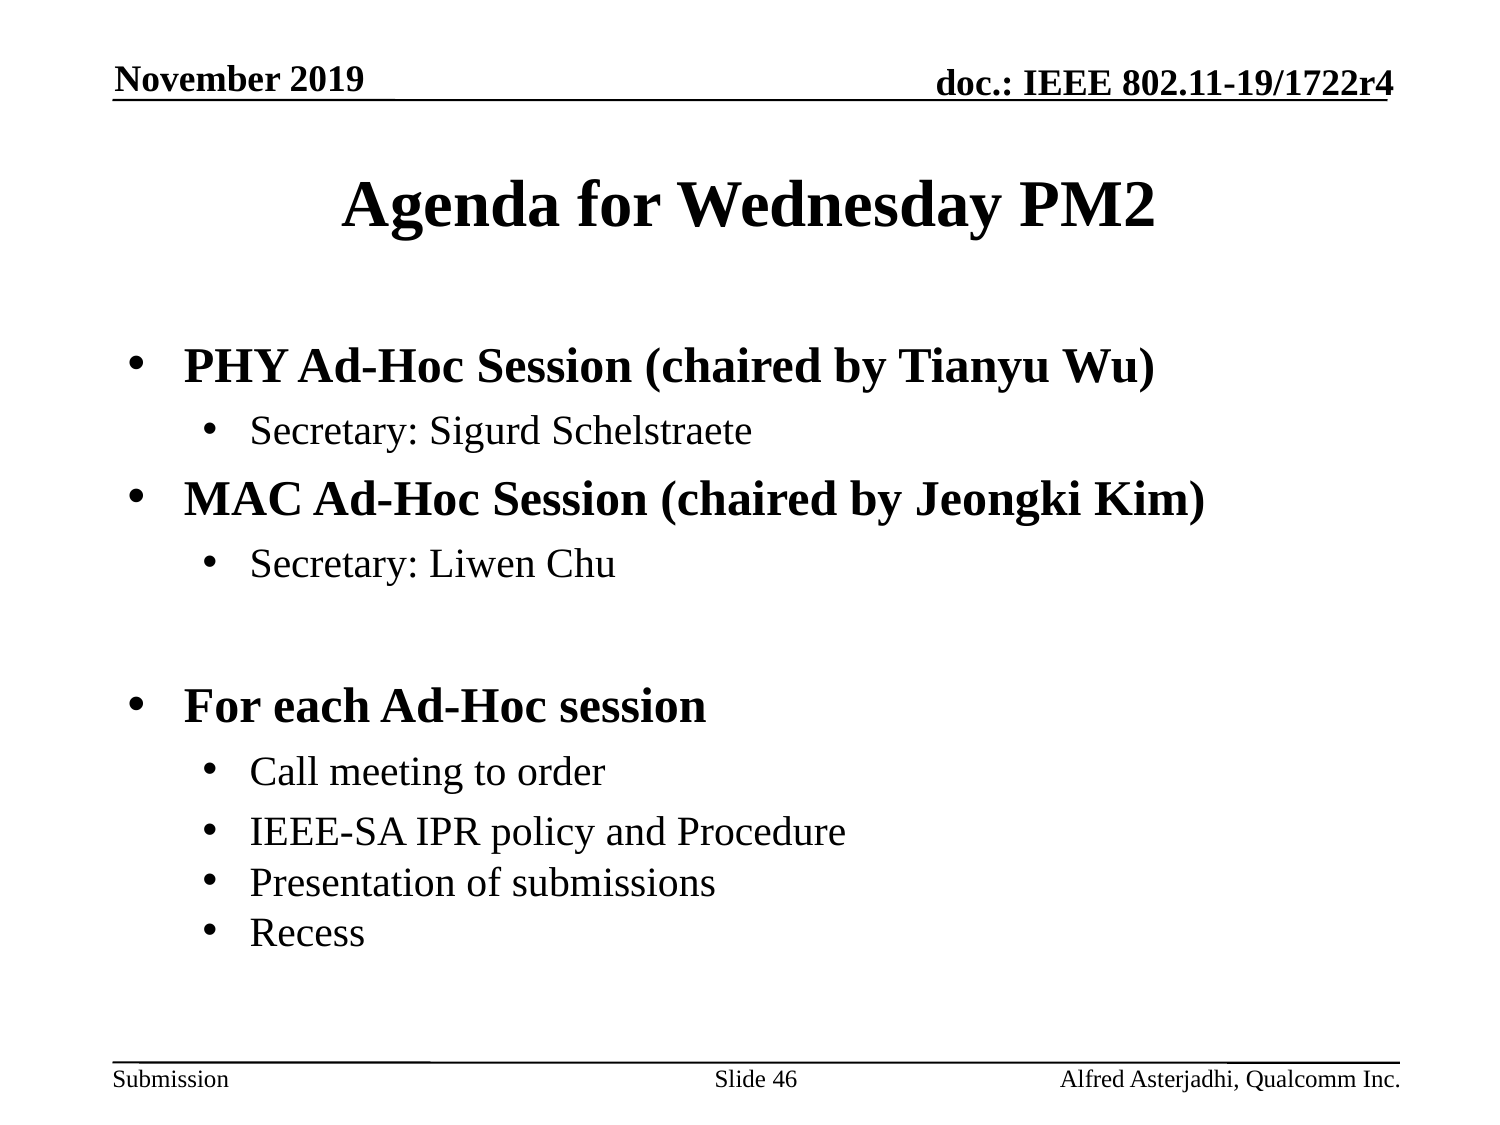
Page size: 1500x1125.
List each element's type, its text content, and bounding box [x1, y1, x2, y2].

list PHY Ad-Hoc Session (chaired by Tianyu Wu) Secretary: Sigurd Schelstraete MAC Ad-Hoc Session (chaired by Jeongki Kim) Secretary: Liwen Chu For each Ad-Hoc session Call meeting to order IEEE-SA IPR policy and Procedure Presentation of submissions Recess [112, 324, 1388, 1000]
title Agenda for Wednesday PM2 [112, 112, 1388, 288]
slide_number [114, 54, 423, 100]
footer Alfred Asterjadhi, Qualcomm Inc. [878, 1061, 1402, 1093]
slide_number Slide 46 [712, 1061, 800, 1123]
